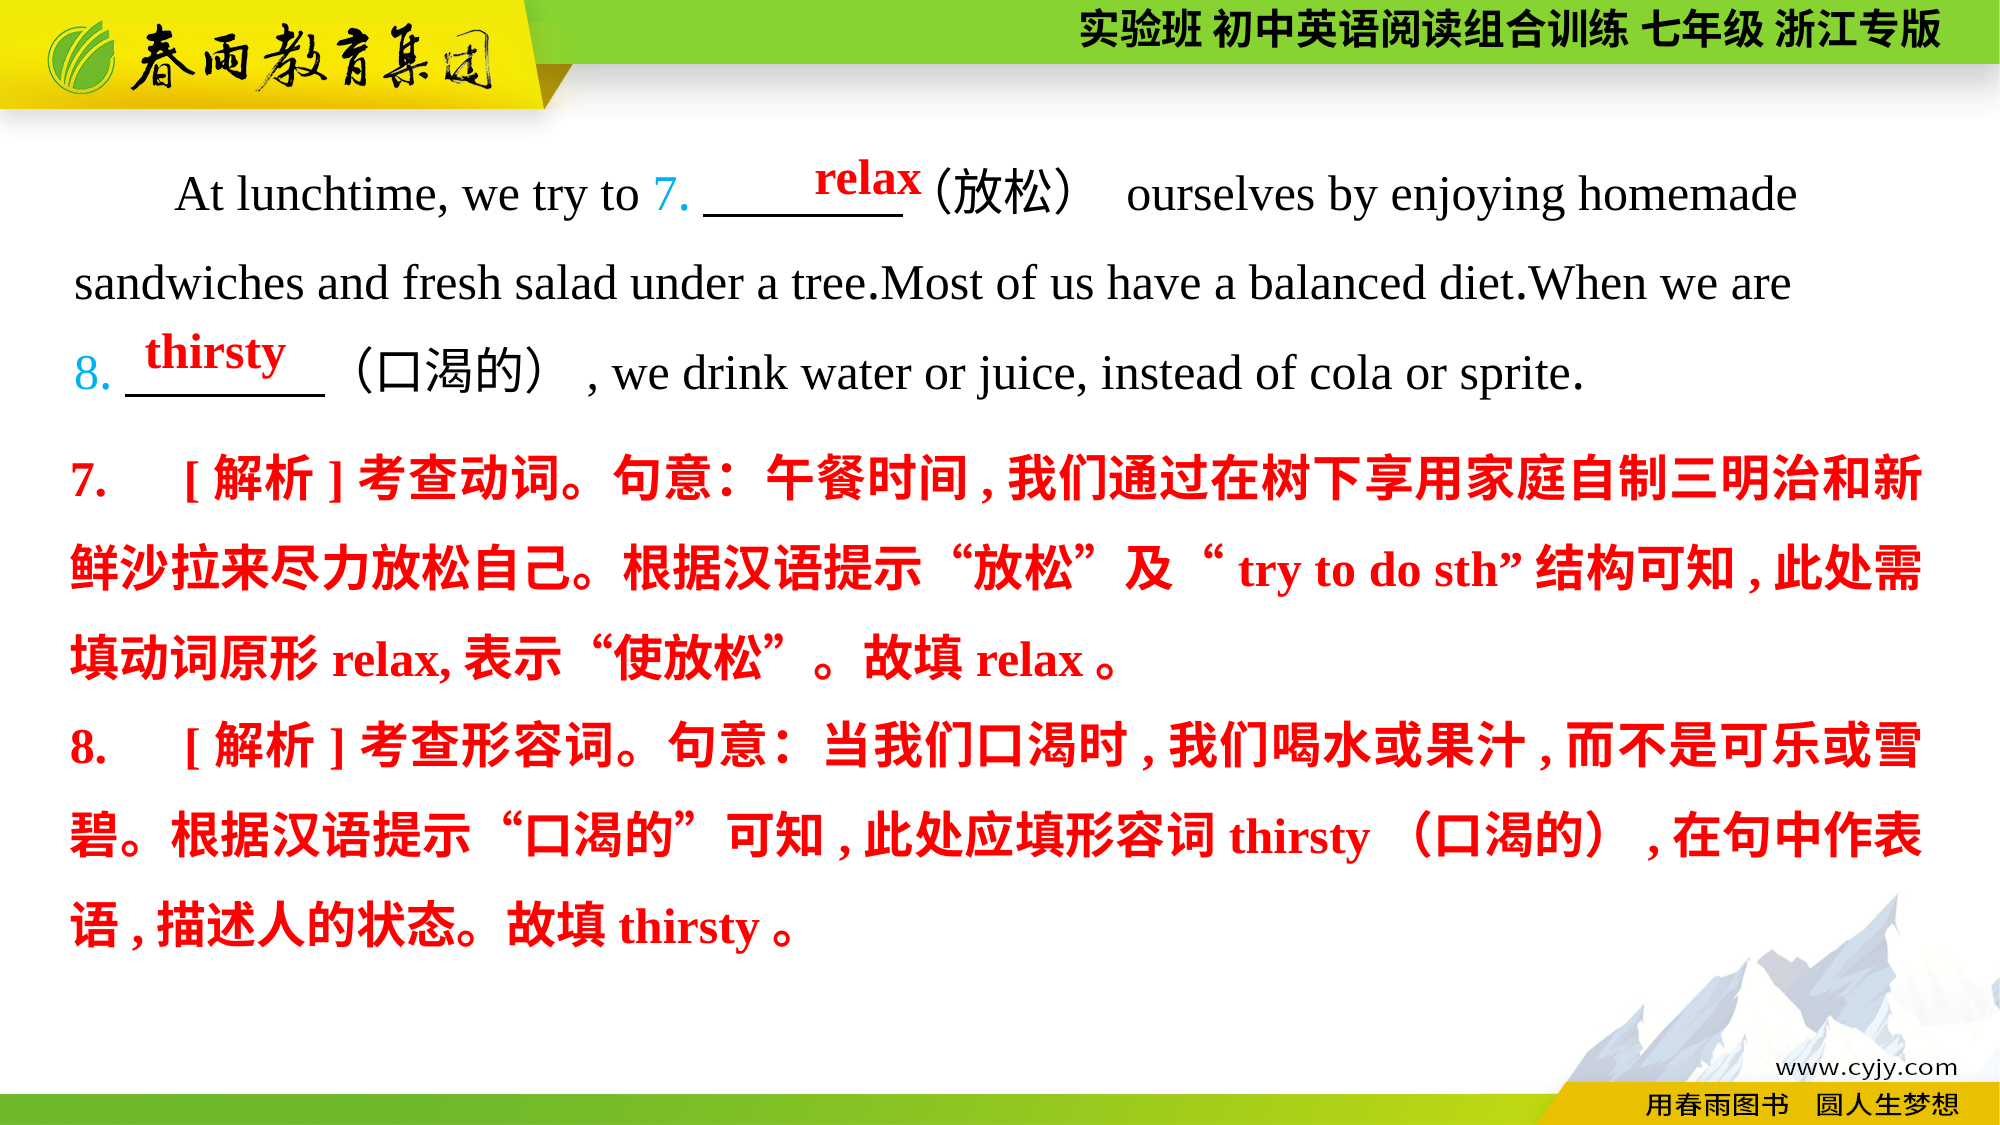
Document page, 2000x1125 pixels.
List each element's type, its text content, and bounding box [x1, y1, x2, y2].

text_box 7. [解析]考查动词。句意：午餐时间,我们通过在树下享用家庭自制三明治和新鲜沙拉来尽力放松自己。根据汉语提示“放松”及“try to do sth”结构可知,此处需填动词原形relax,表示“使放松”。故填relax。 [54, 408, 1939, 675]
list At lunchtime, we try to 7. （放松） ourselves by enjoying homemade sandwiches and fresh salad under a tree.Most of us have a balanced diet.When we are 8. （口渴的）, we drink water or juice, instead of cola or sprite. [59, 122, 1944, 399]
picture [0, 0, 2000, 1125]
text_box 8. [解析]考查形容词。句意：当我们口渴时,我们喝水或果汁,而不是可乐或雪碧。根据汉语提示“口渴的”可知,此处应填形容词thirsty（口渴的）,在句中作表语,描述人的状态。故填thirsty。 [54, 675, 1939, 961]
text_box thirsty [129, 311, 302, 387]
text_box relax [799, 137, 937, 212]
